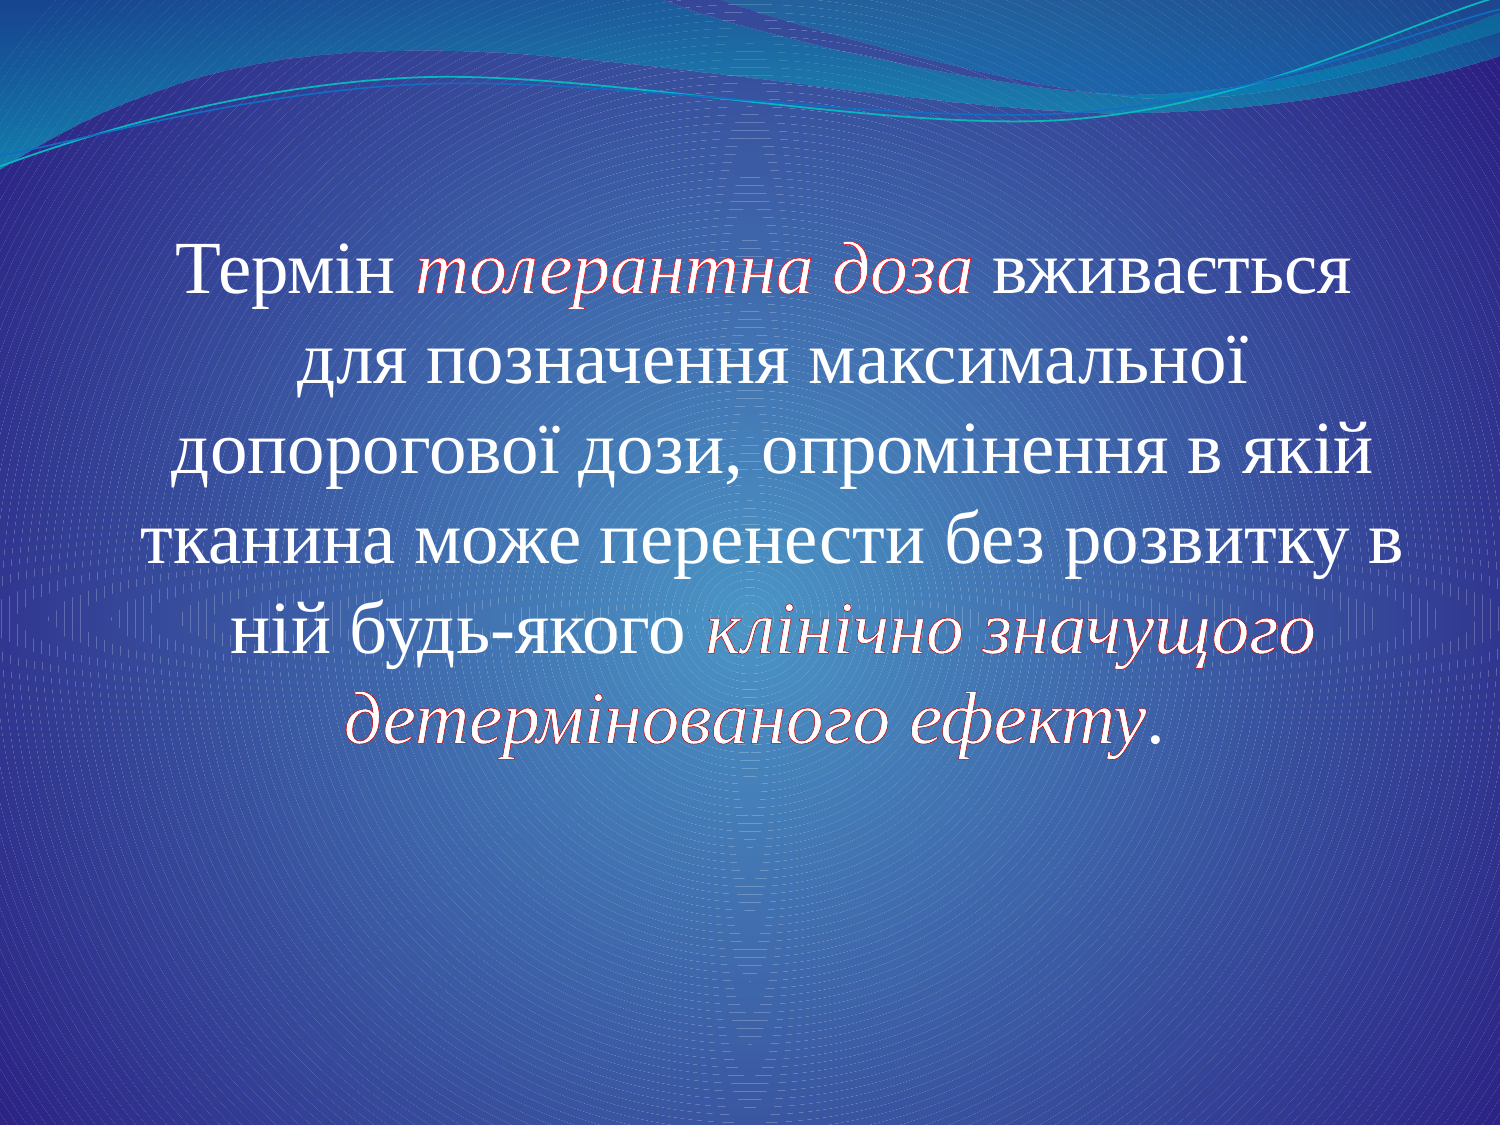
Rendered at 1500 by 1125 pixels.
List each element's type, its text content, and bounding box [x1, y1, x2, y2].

text_box Термін толерантна доза вживається для позначення максимальної допорогової дози, опромінення в якій тканина може перенести без розвитку в ній будь-якого клінічно значущого детермінованого ефекту. [93, 210, 1454, 766]
